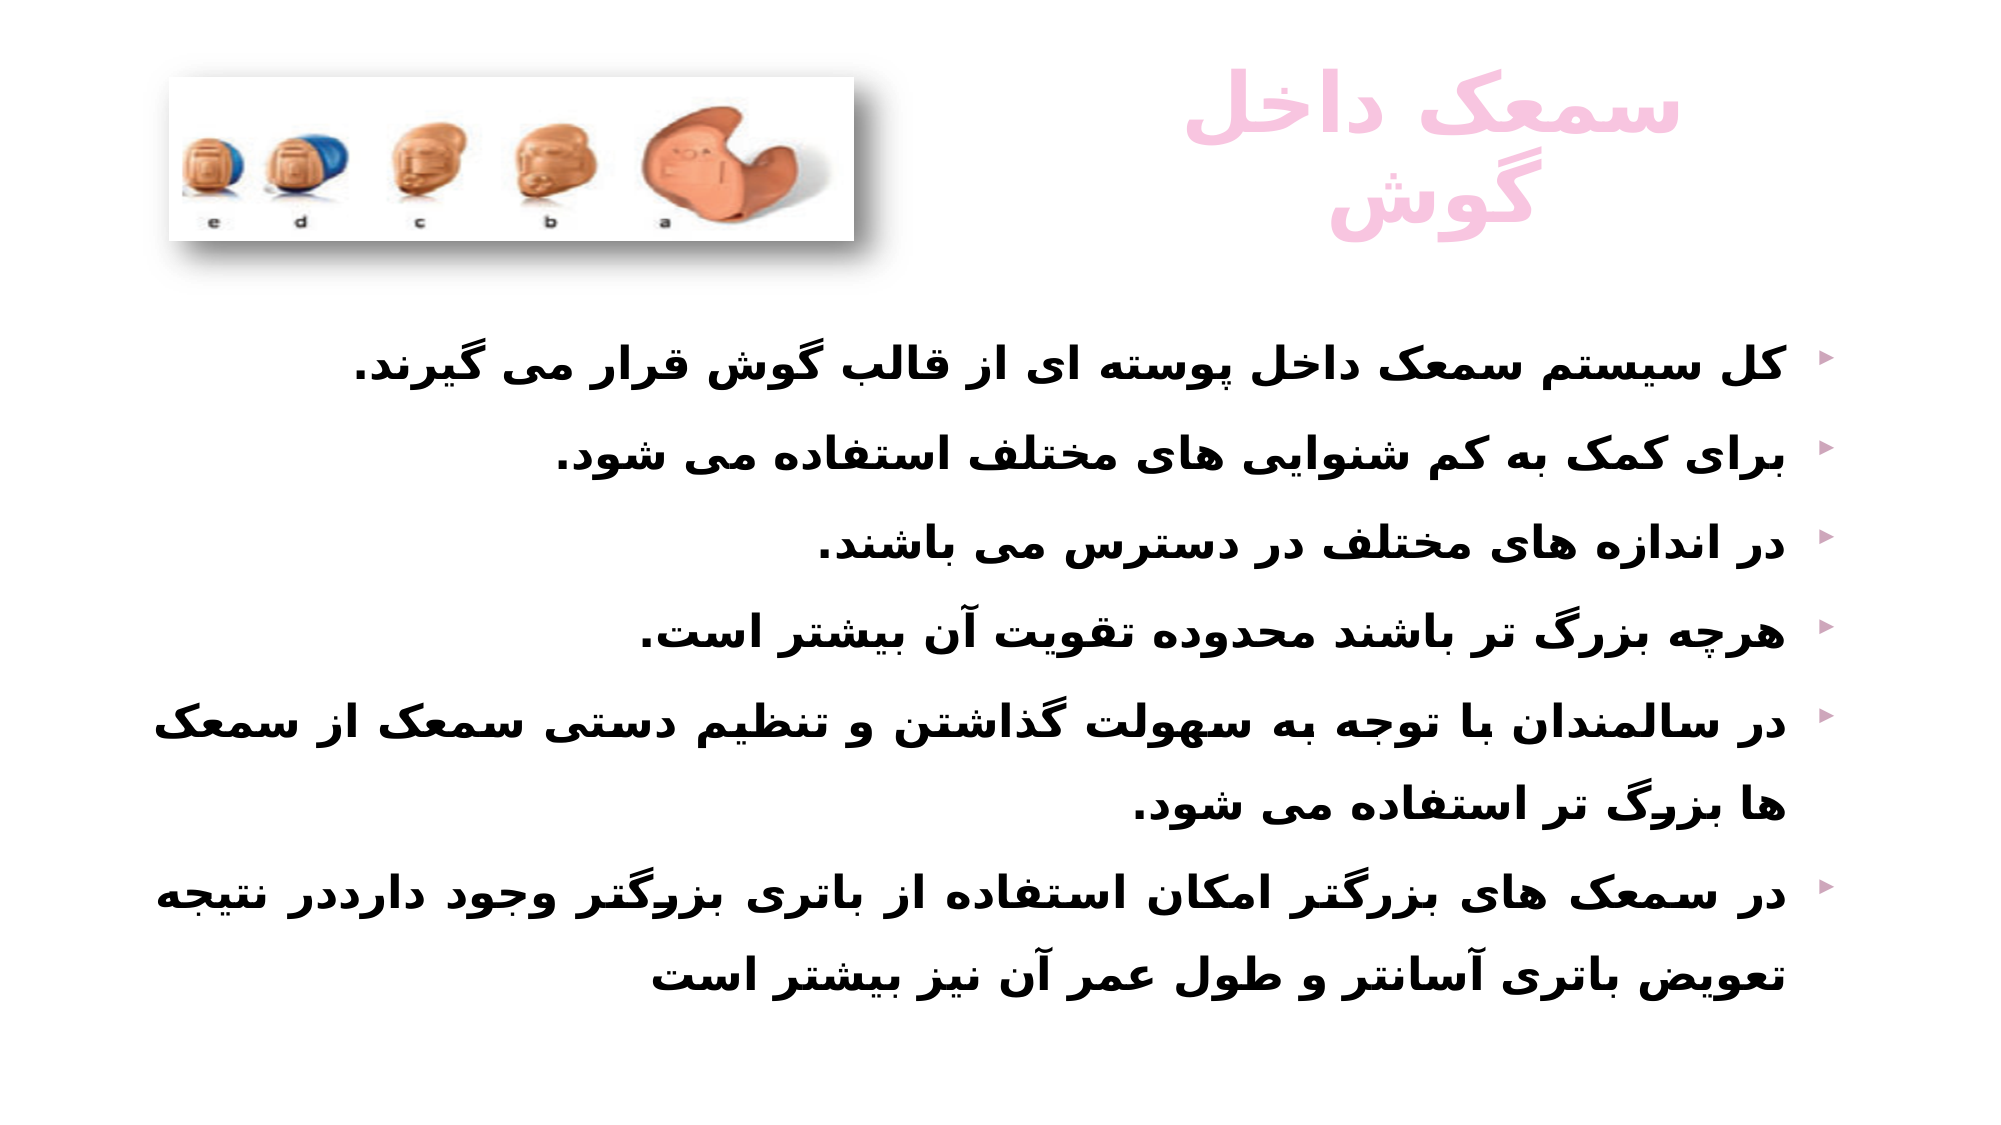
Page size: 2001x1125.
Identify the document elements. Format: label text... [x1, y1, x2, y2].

picture [137, 47, 920, 300]
title سمعک داخل گوش [1057, 62, 1812, 239]
list کل سیستم سمعک داخل پوسته ای از قالب گوش قرار می گیرند. برای کمک به کم شنوایی های مختلف استفاده می شود. در اندازه های مختلف در دسترس می باشند. هرچه بزرگ تر باشند محدوده تقویت آن بیشتر است. در سالمندان با توجه به سهولت گذاشتن و تنظیم دستی سمعک از سمعک ها بزرگ تر استفاده می شود. در سمعک های بزرگتر امکان استفاده از باتری بزرگتر وجود دارددر نتیجه تعویض باتری آسانتر و طول عمر آن نیز بیشتر است [137, 299, 1863, 1014]
